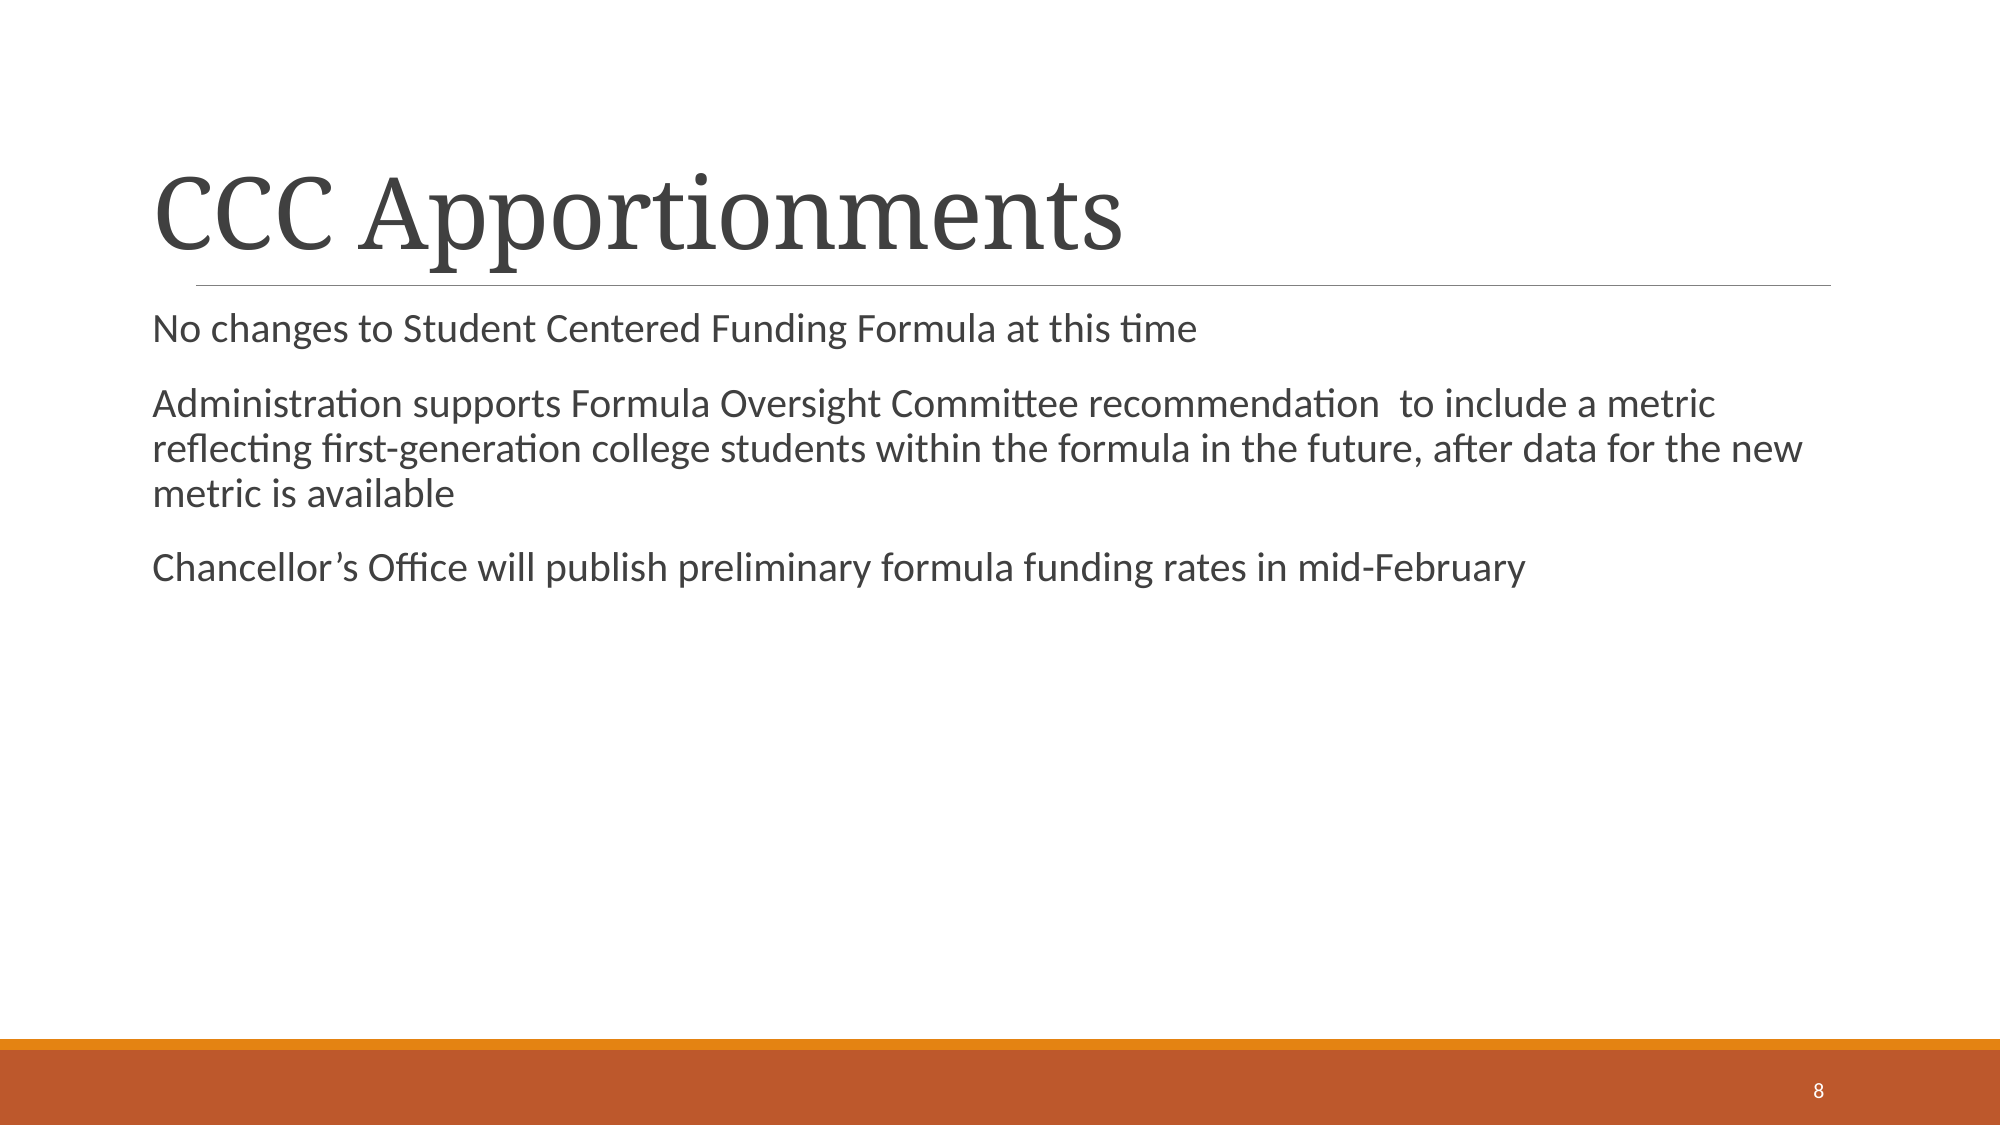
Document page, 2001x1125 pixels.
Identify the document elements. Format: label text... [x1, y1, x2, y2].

title CCC Apportionments [137, 59, 1879, 278]
list No changes to Student Centered Funding Formula at this time Administration supports Formula Oversight Committee recommendation to include a metric reflecting first-generation college students within the formula in the future, after data for the new metric is available Chancellor’s Office will publish preliminary formula funding rates in mid-February [137, 299, 1863, 899]
slide_number 8 [1624, 1059, 1840, 1120]
